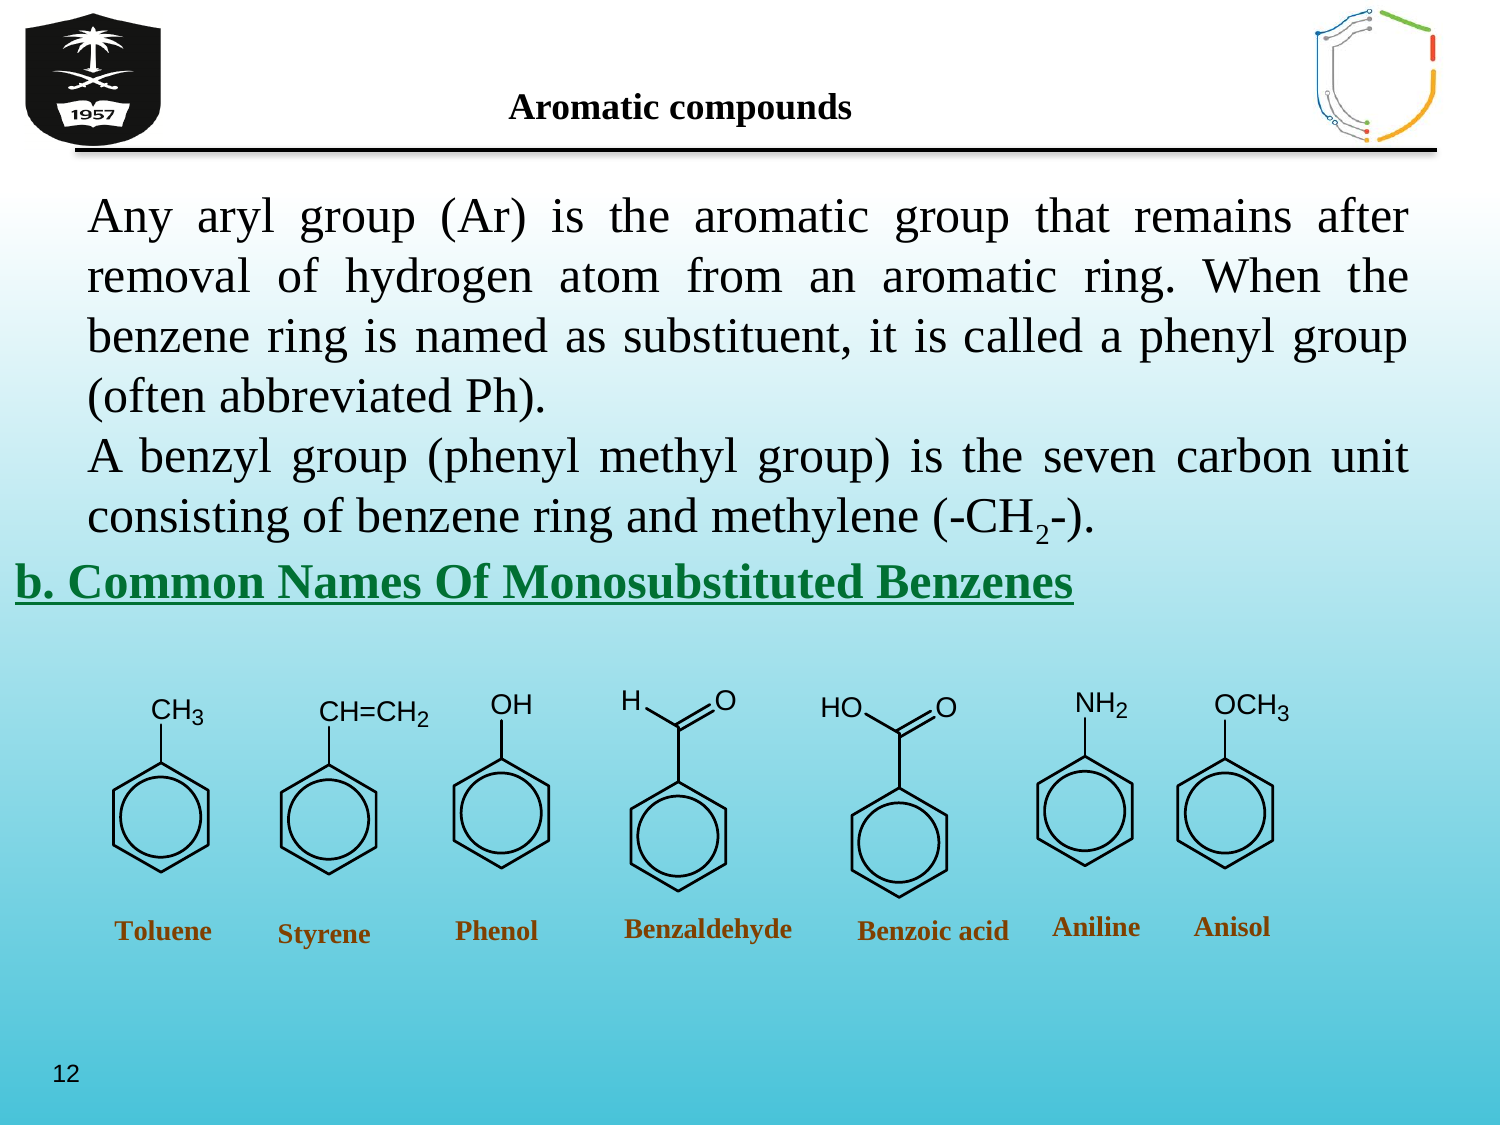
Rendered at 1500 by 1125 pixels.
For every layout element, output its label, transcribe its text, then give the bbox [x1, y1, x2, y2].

text_box Any aryl group (Ar) is the aromatic group that remains after removal of hydrogen atom from an aromatic ring. When the benzene ring is named as substituent, it is called a phenyl group (often abbreviated Ph). A benzyl group (phenyl methyl group) is the seven carbon unit consisting of benzene ring and methylene (-CH2-). [72, 174, 1425, 558]
text_box b. Common Names Of Monosubstituted Benzenes [0, 541, 1500, 617]
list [108, 688, 1290, 951]
picture [1287, 0, 1463, 165]
picture [24, 12, 163, 151]
text_box 12 [37, 1050, 96, 1095]
text_box Aromatic compounds [493, 74, 868, 135]
